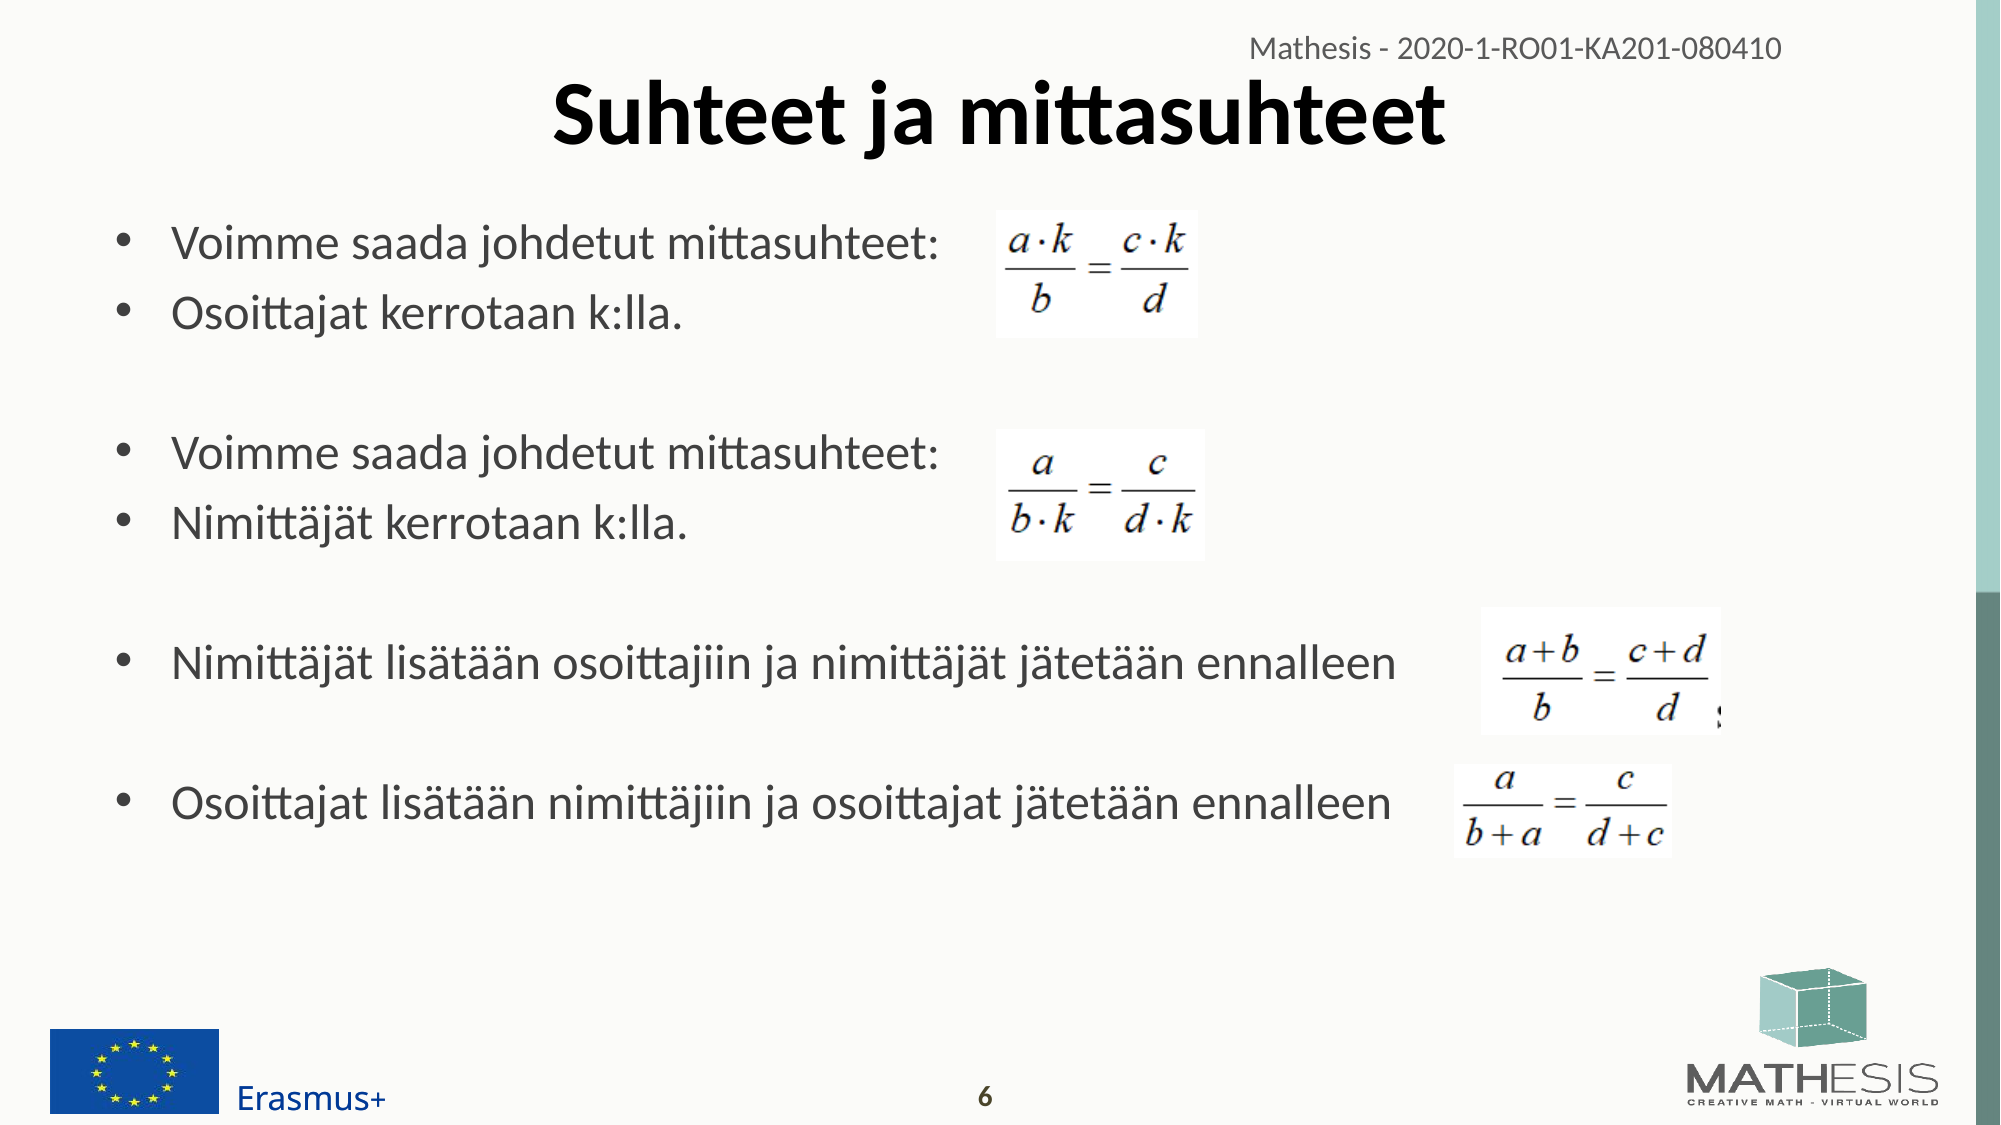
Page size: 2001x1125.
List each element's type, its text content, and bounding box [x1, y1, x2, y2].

picture [1454, 763, 1672, 859]
picture [995, 210, 1199, 338]
picture [995, 428, 1205, 561]
picture [50, 1029, 219, 1114]
title Suhteet ja mittasuhteet [99, 45, 1900, 202]
list Voimme saada johdetut mittasuhteet: Osoittajat kerrotaan k:lla. Voimme saada johdetut mittasuhteet: Nimittäjät kerrotaan k:lla. Nimittäjät lisätään osoittajiin ja nimittäjät jätetään ennalleen Osoittajat lisätään nimittäjiin ja osoittajat jätetään ennalleen [99, 202, 1900, 945]
picture [1481, 607, 1722, 735]
